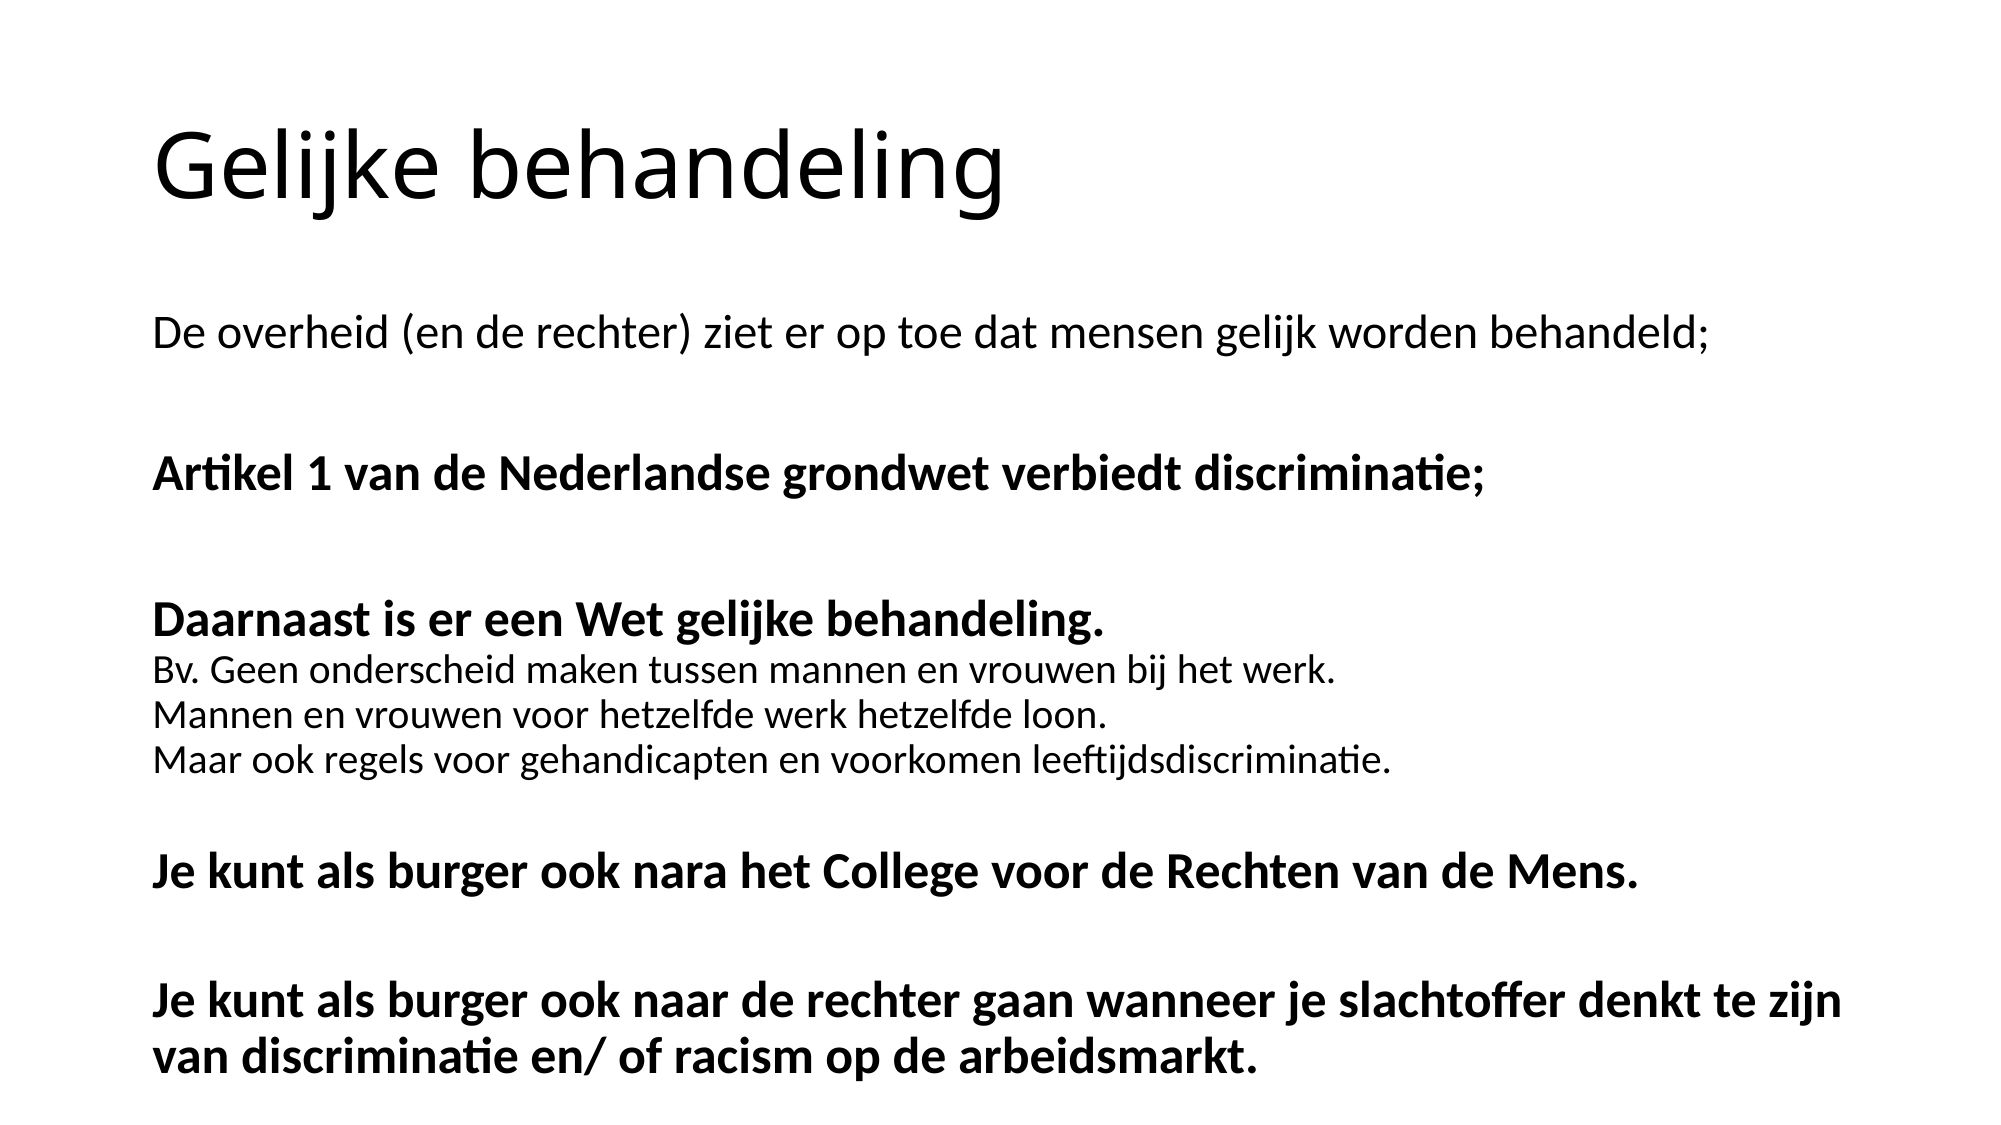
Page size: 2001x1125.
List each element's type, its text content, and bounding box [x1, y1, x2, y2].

title Gelijke behandeling [137, 59, 1863, 278]
list De overheid (en de rechter) ziet er op toe dat mensen gelijk worden behandeld; Artikel 1 van de Nederlandse grondwet verbiedt discriminatie; Daarnaast is er een Wet gelijke behandeling. Bv. Geen onderscheid maken tussen mannen en vrouwen bij het werk. Mannen en vrouwen voor hetzelfde werk hetzelfde loon. Maar ook regels voor gehandicapten en voorkomen leeftijdsdiscriminatie. Je kunt als burger ook nara het College voor de Rechten van de Mens. Je kunt als burger ook naar de rechter gaan wanneer je slachtoffer denkt te zijn van discriminatie en/ of racism op de arbeidsmarkt. [137, 299, 1863, 1099]
